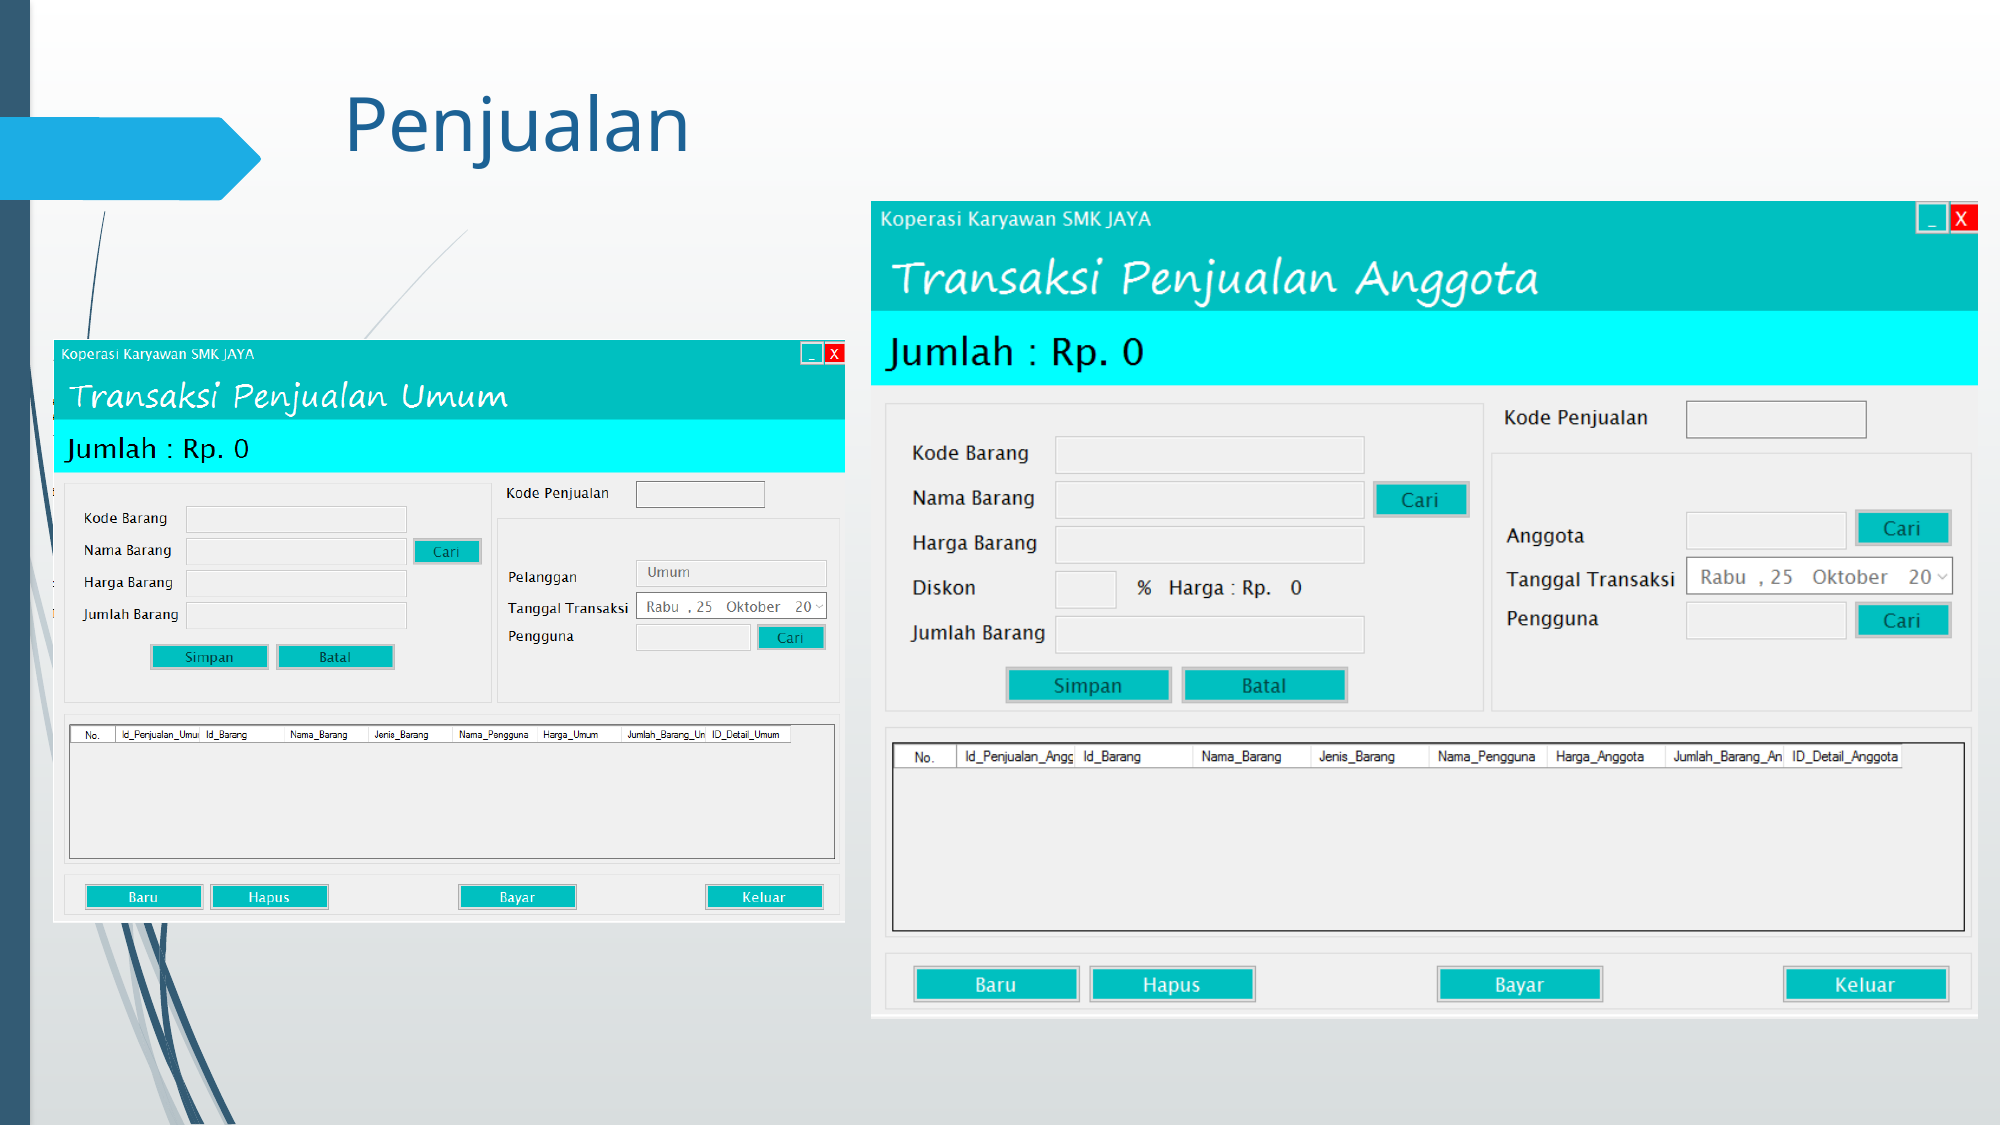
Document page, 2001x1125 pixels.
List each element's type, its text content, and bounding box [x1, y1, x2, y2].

picture [871, 201, 1978, 1019]
title Penjualan [328, 68, 1791, 279]
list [53, 338, 845, 924]
